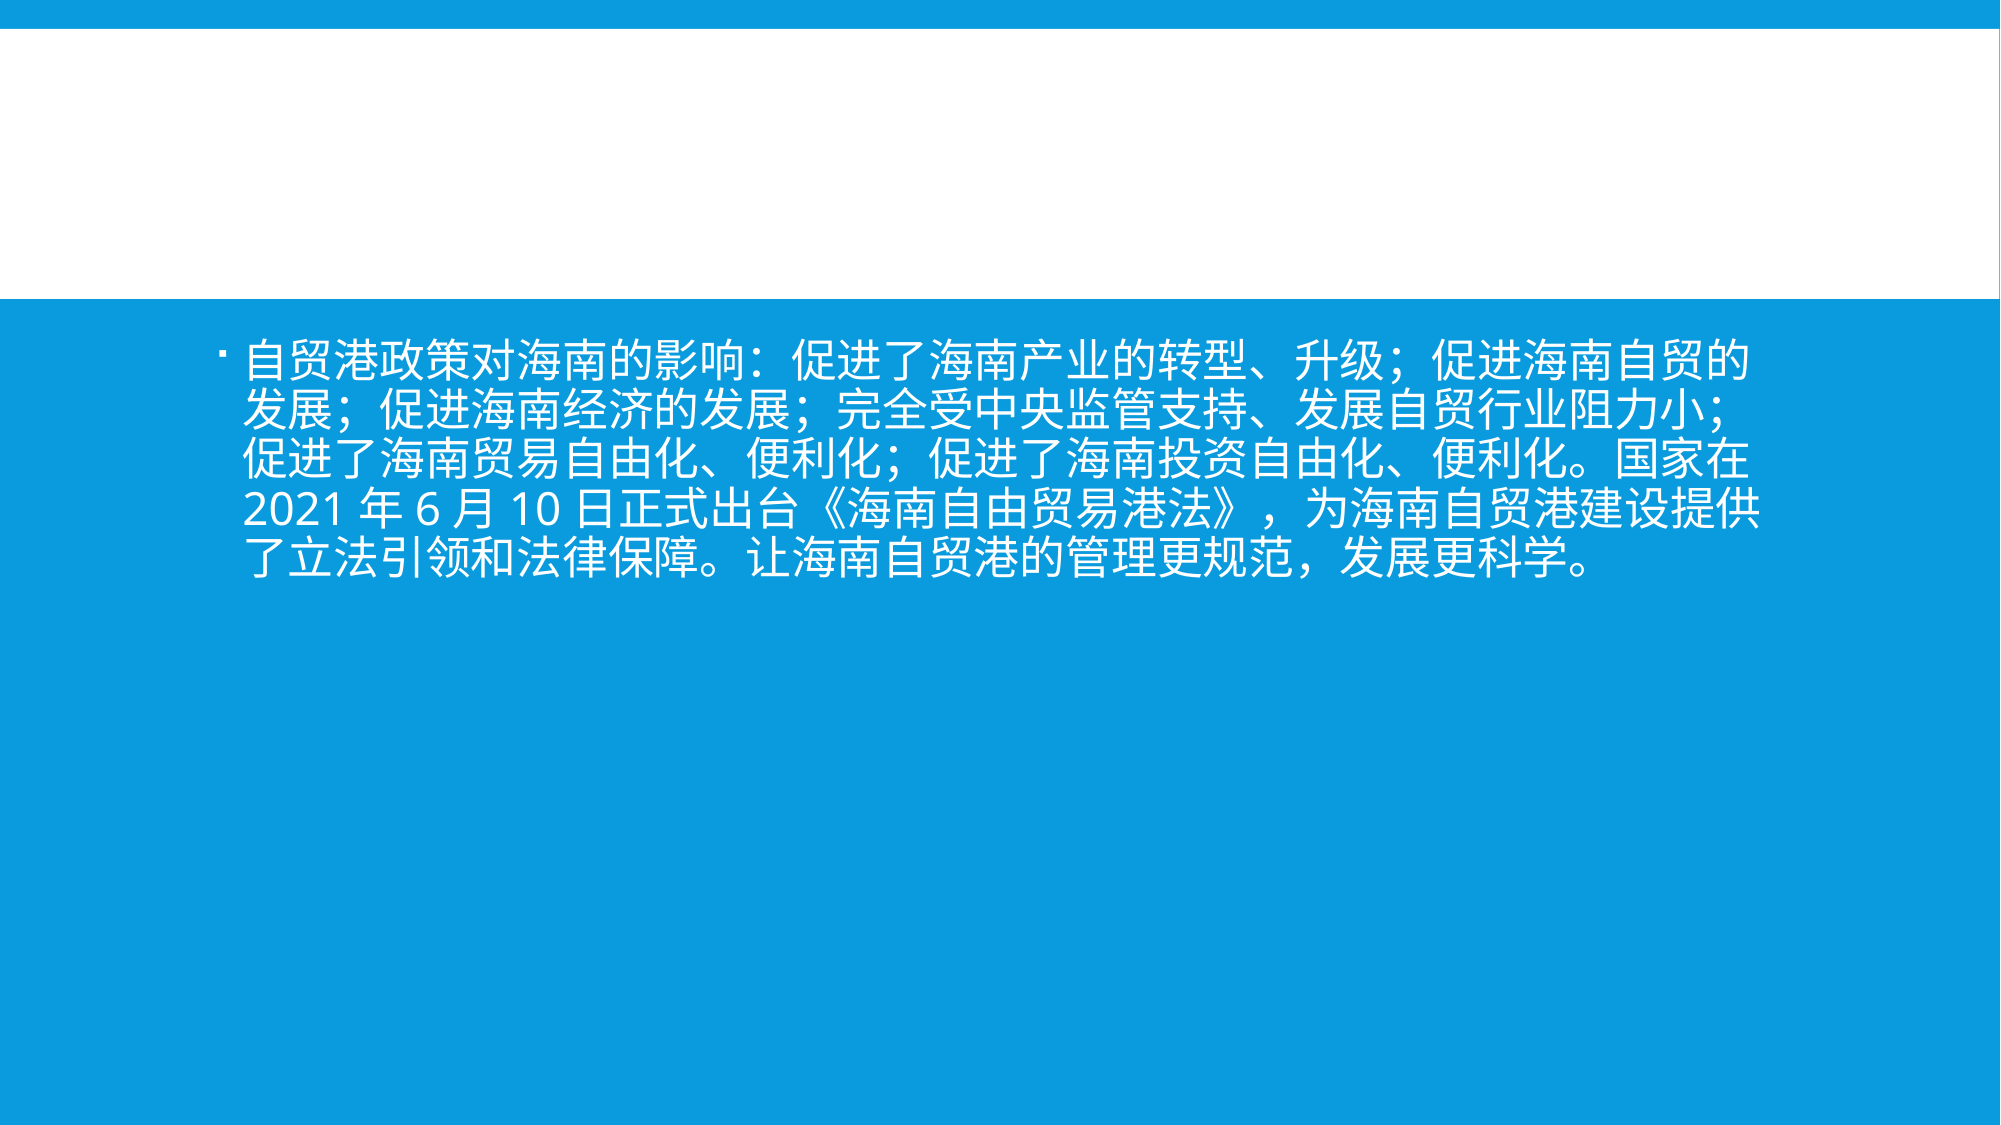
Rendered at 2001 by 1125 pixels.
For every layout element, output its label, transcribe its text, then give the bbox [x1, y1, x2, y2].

list 自贸港政策对海南的影响：促进了海南产业的转型、升级；促进海南自贸的发展；促进海南经济的发展；完全受中央监管支持、发展自贸行业阻力小；促进了海南贸易自由化、便利化；促进了海南投资自由化、便利化。国家在2021年6月10日正式出台《海南自由贸易港法》，为海南自贸港建设提供了立法引领和法律保障。让海南自贸港的管理更规范，发展更科学。 [197, 329, 1803, 1020]
